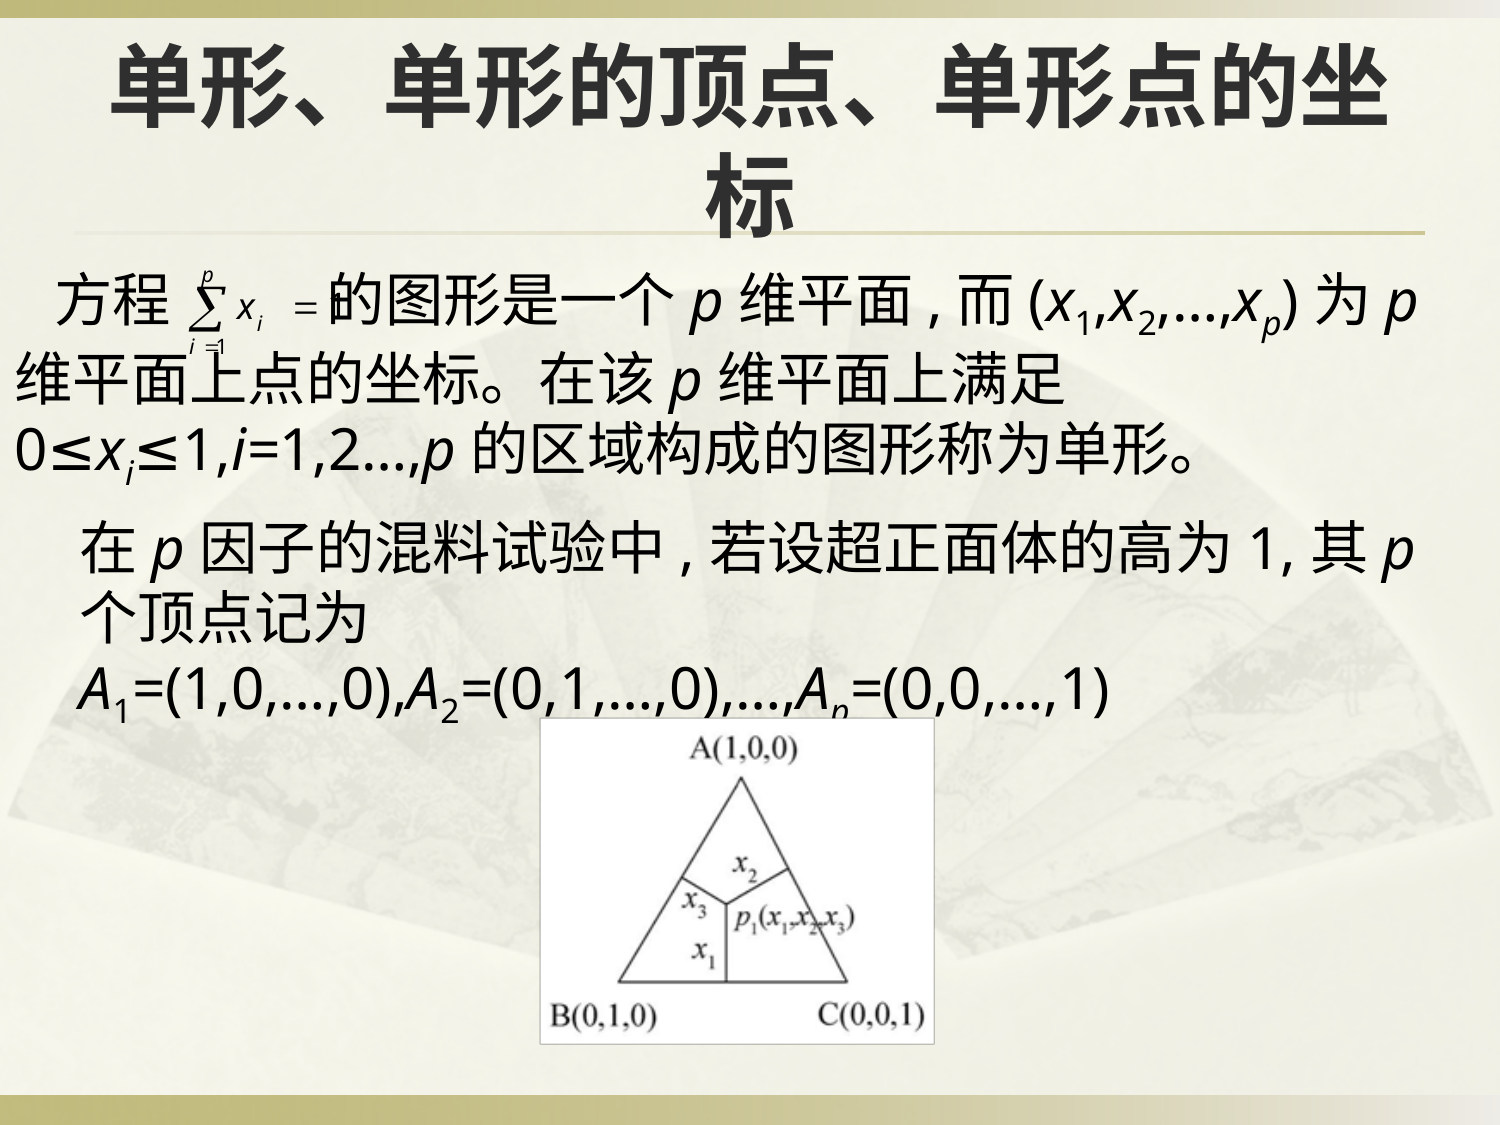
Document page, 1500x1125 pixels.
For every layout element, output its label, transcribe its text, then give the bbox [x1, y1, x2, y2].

text_box 在p因子的混料试验中,若设超正面体的高为1,其p个顶点记为 A1=(1,0,…,0),A2=(0,1,…,0),…,Ap=(0,0,…,1) [64, 503, 1500, 738]
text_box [182, 254, 349, 364]
title 单形、单形的顶点、单形点的坐标 [75, 45, 1425, 233]
text_box 方程 的图形是一个p维平面,而(x1,x2,…,xp)为p维平面上点的坐标。在该p维平面上满足0≤xi≤1,i=1,2…,p的区域构成的图形称为单形。 [0, 255, 1447, 500]
picture [536, 715, 938, 1048]
